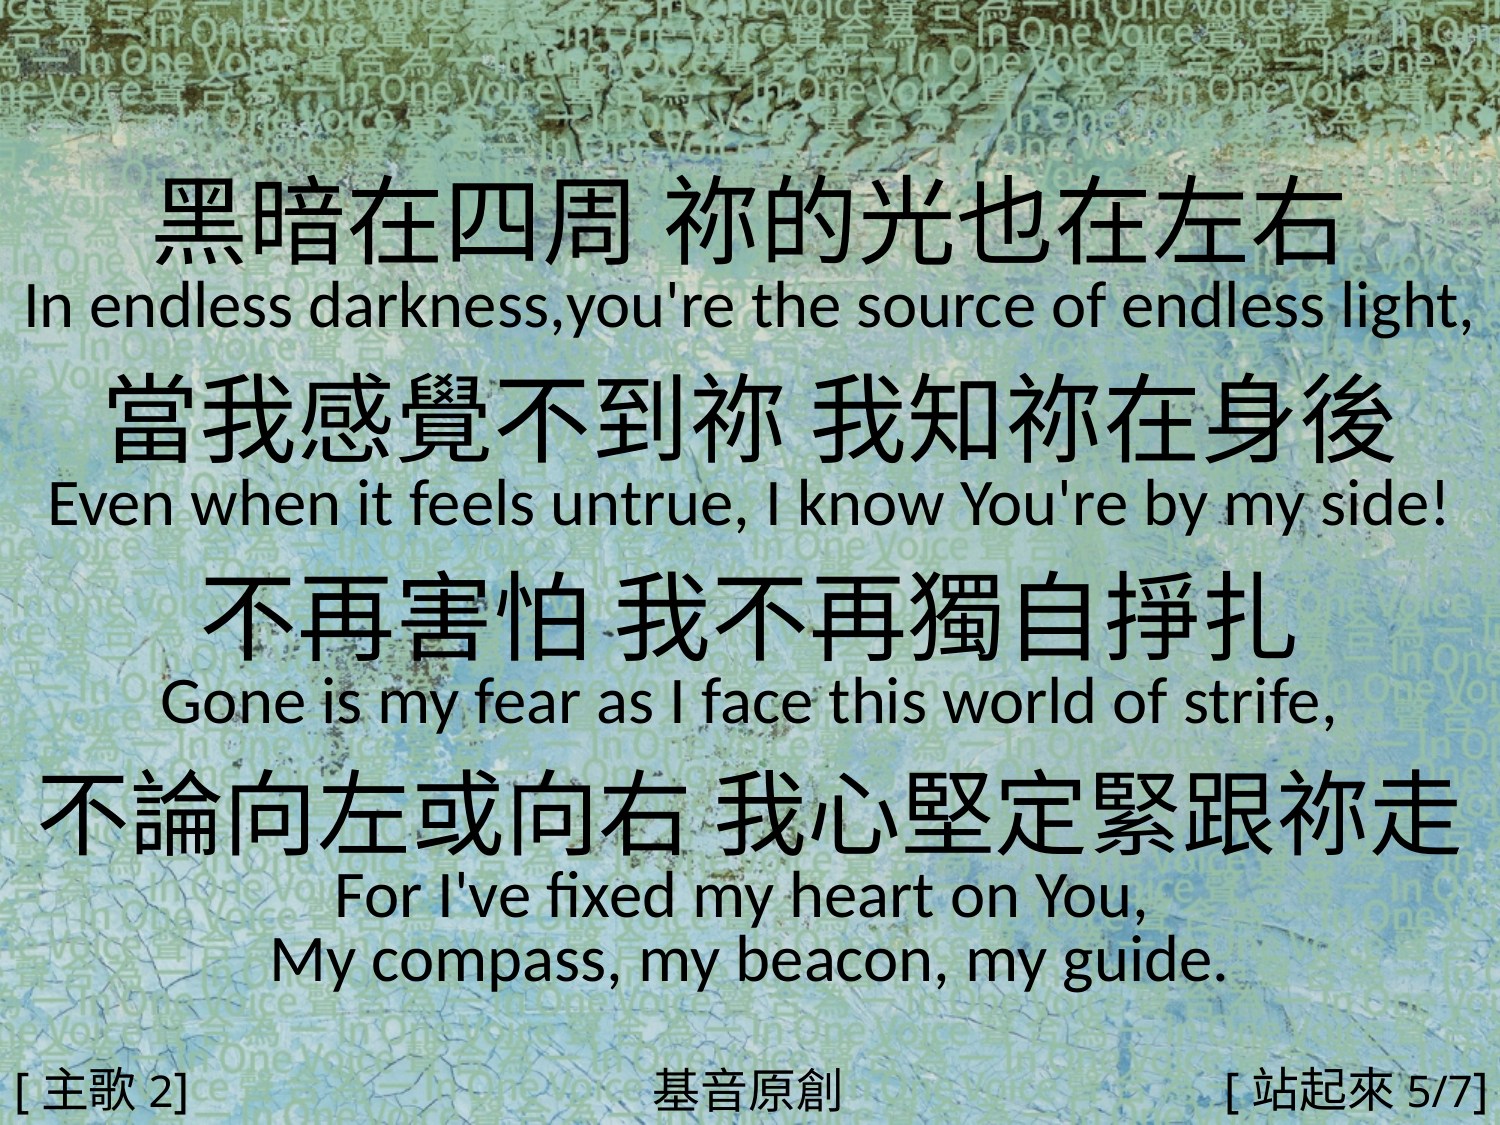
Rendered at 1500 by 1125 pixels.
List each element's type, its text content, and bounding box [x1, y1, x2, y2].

picture [0, 0, 1500, 174]
text_box 基音原創 [0, 1053, 1498, 1125]
text_box [站起來5/7] [933, 1052, 1500, 1125]
picture [0, 938, 1500, 1053]
text_box 黑暗在四周 祢的光也在左右 In endless darkness,you're the source of endless light, 當我感覺不到祢 我知祢在身後 Even when it feels untrue, I know You're by my side! 不再害怕 我不再獨自掙扎 Gone is my fear as I face this world of strife, 不論向左或向右 我心堅定緊跟祢走 For I've fixed my heart on You, My compass, my beacon, my guide. [0, 174, 1500, 938]
